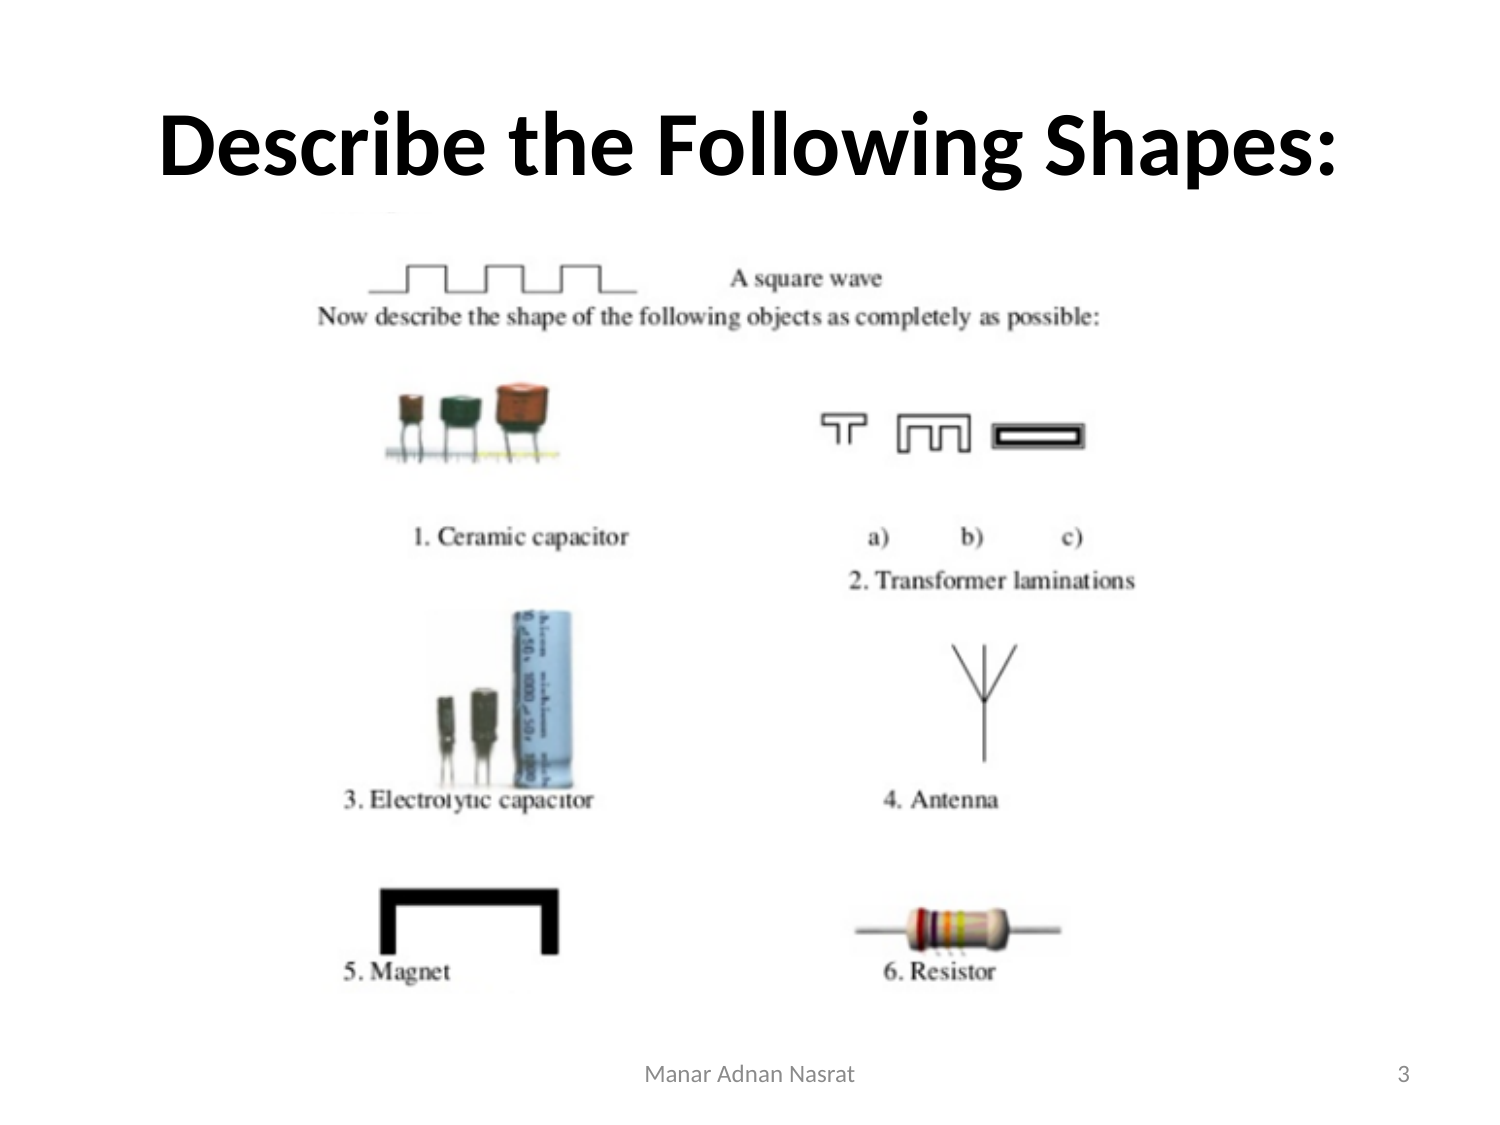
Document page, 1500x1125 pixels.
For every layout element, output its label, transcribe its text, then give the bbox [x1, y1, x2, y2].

footer Manar Adnan Nasrat [512, 1052, 988, 1103]
slide_number 3 [1074, 1042, 1425, 1103]
title Describe the Following Shapes: [75, 45, 1425, 233]
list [212, 212, 1250, 1044]
